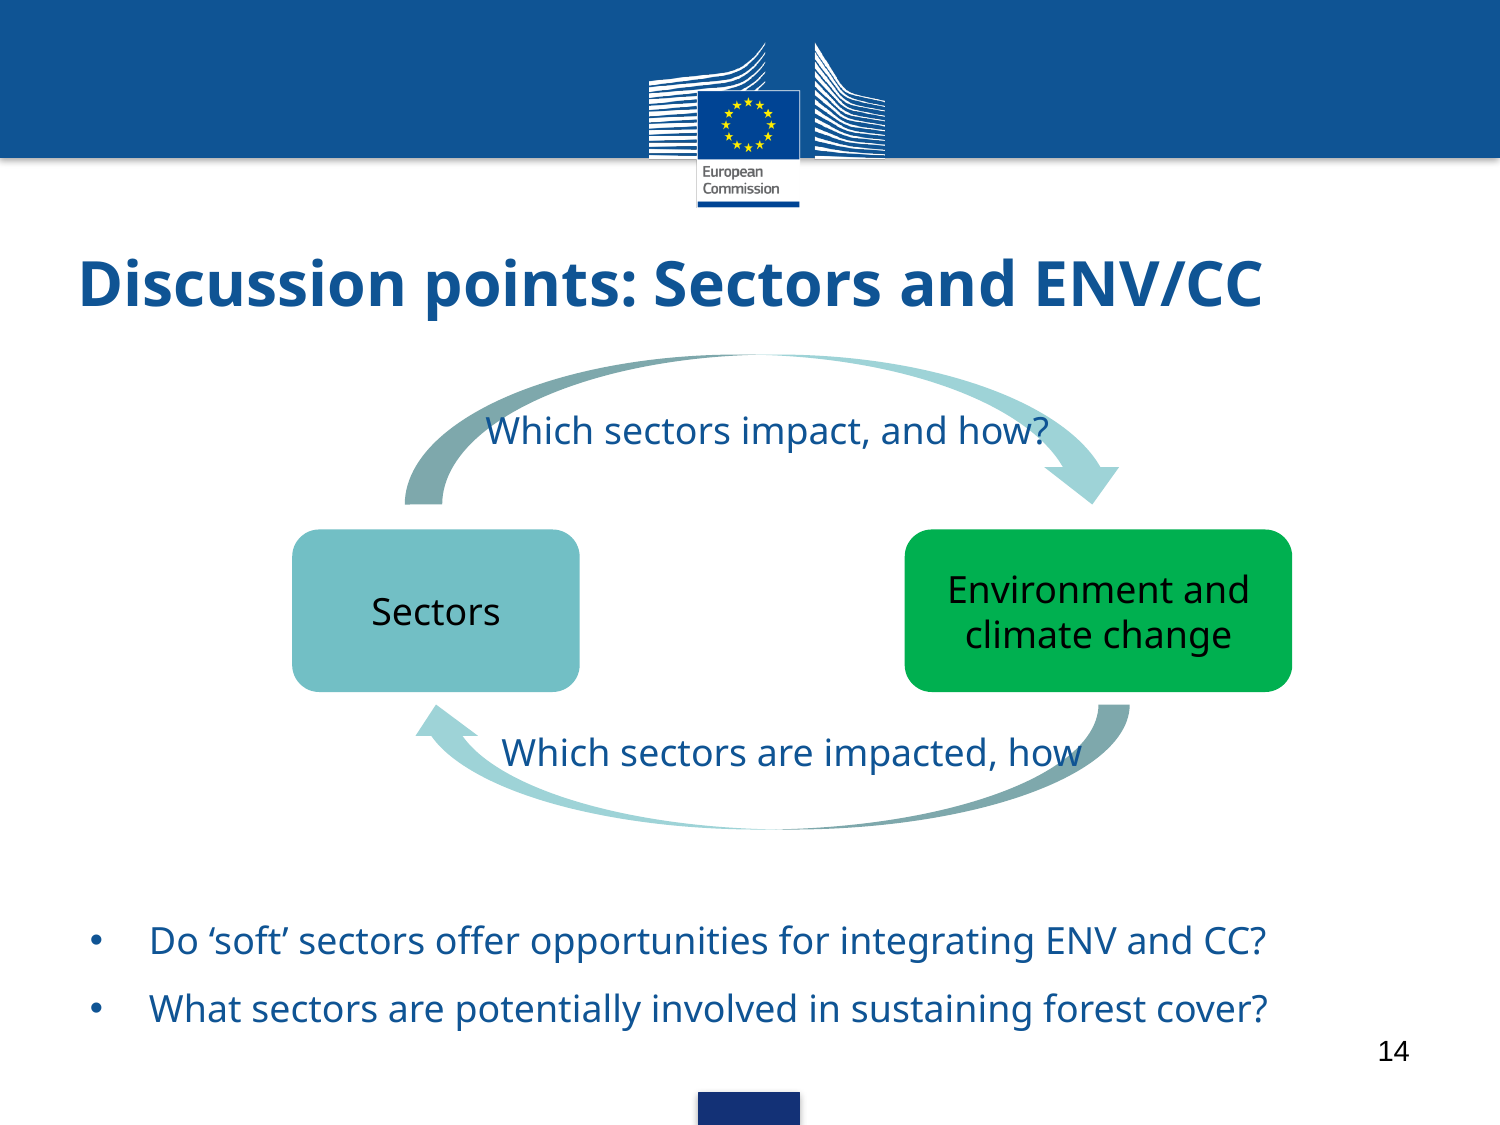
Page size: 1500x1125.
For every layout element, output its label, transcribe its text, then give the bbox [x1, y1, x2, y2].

text_box Sectors [292, 529, 580, 693]
text_box Which sectors impact, and how? [404, 354, 1120, 505]
text_box more [1095, 705, 1129, 757]
title Discussion points: Sectors and ENV/CC [62, 180, 1471, 384]
text_box Environment and climate change [904, 529, 1293, 693]
slide_number 14 [1074, 1038, 1426, 1103]
text_box more [827, 782, 1055, 828]
picture [649, 42, 885, 180]
text_box Do ‘soft’ sectors offer opportunities for integrating ENV and CC? What sectors are potentially involved in sustaining forest cover? [74, 887, 1438, 1038]
text_box Which sectors are impacted, how [486, 721, 1098, 782]
text_box [493, 782, 1057, 830]
text_box [415, 704, 486, 779]
slide_number 33 [405, 354, 728, 504]
